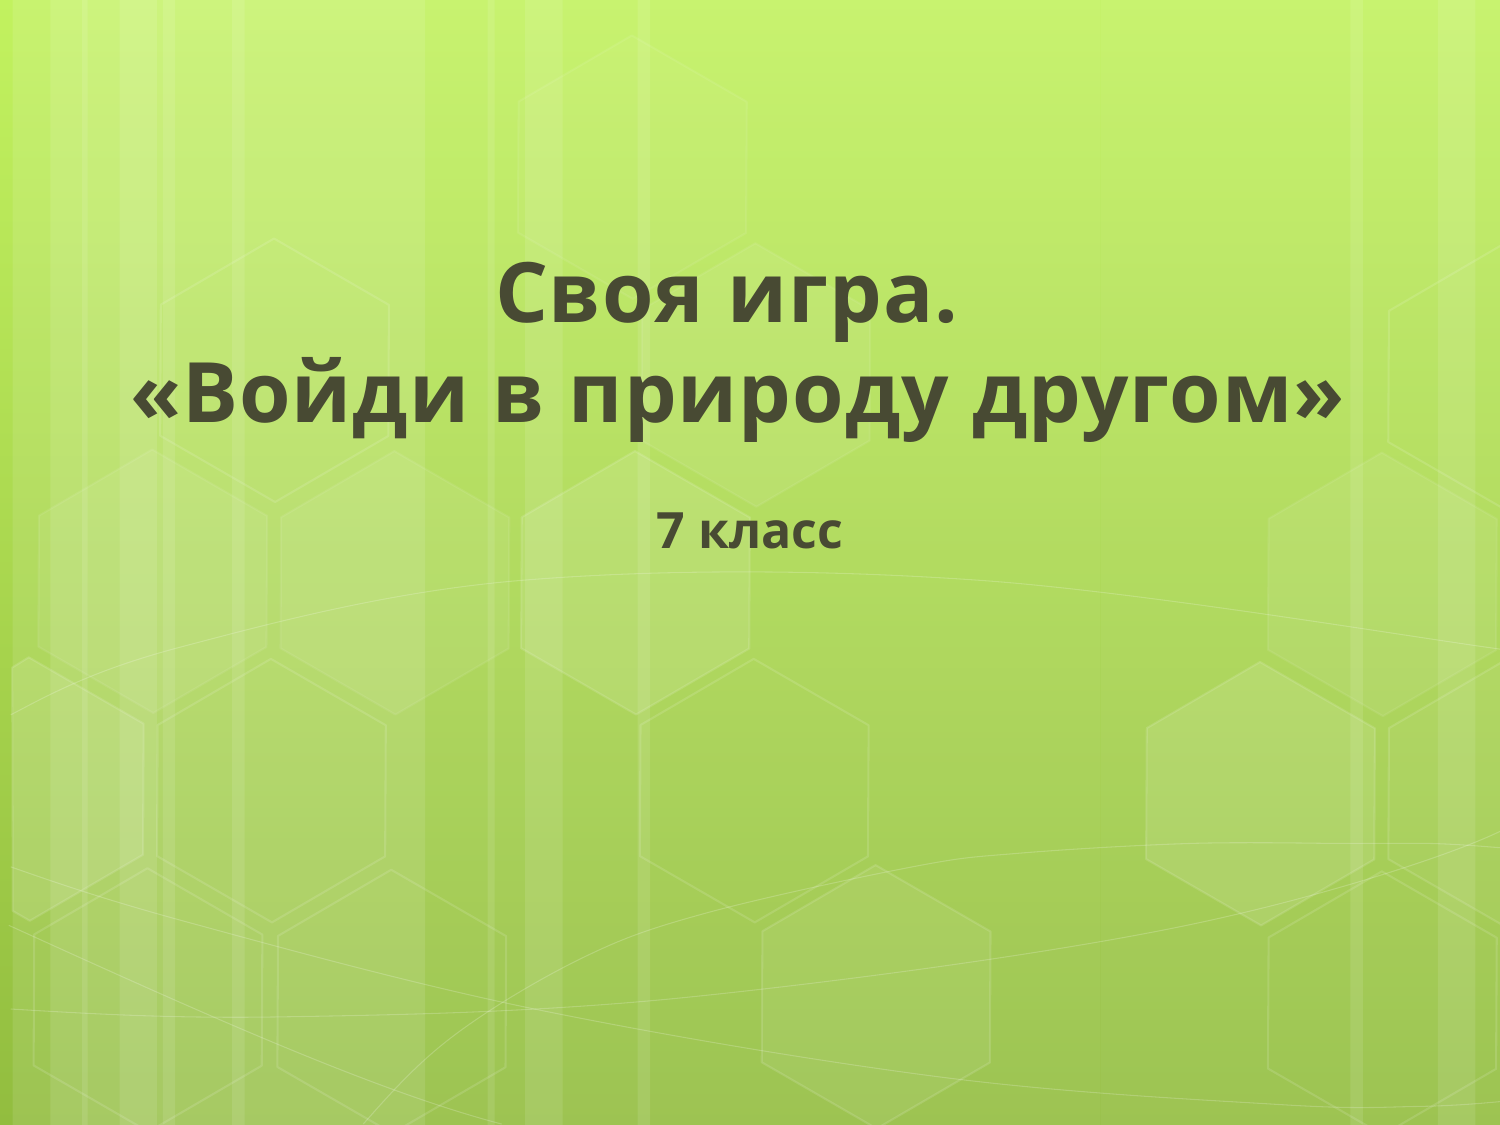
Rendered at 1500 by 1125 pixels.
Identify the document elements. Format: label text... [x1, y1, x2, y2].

text_box 7 класс [572, 491, 928, 567]
text_box Своя игра. «Войди в природу другом» [64, 231, 1412, 447]
